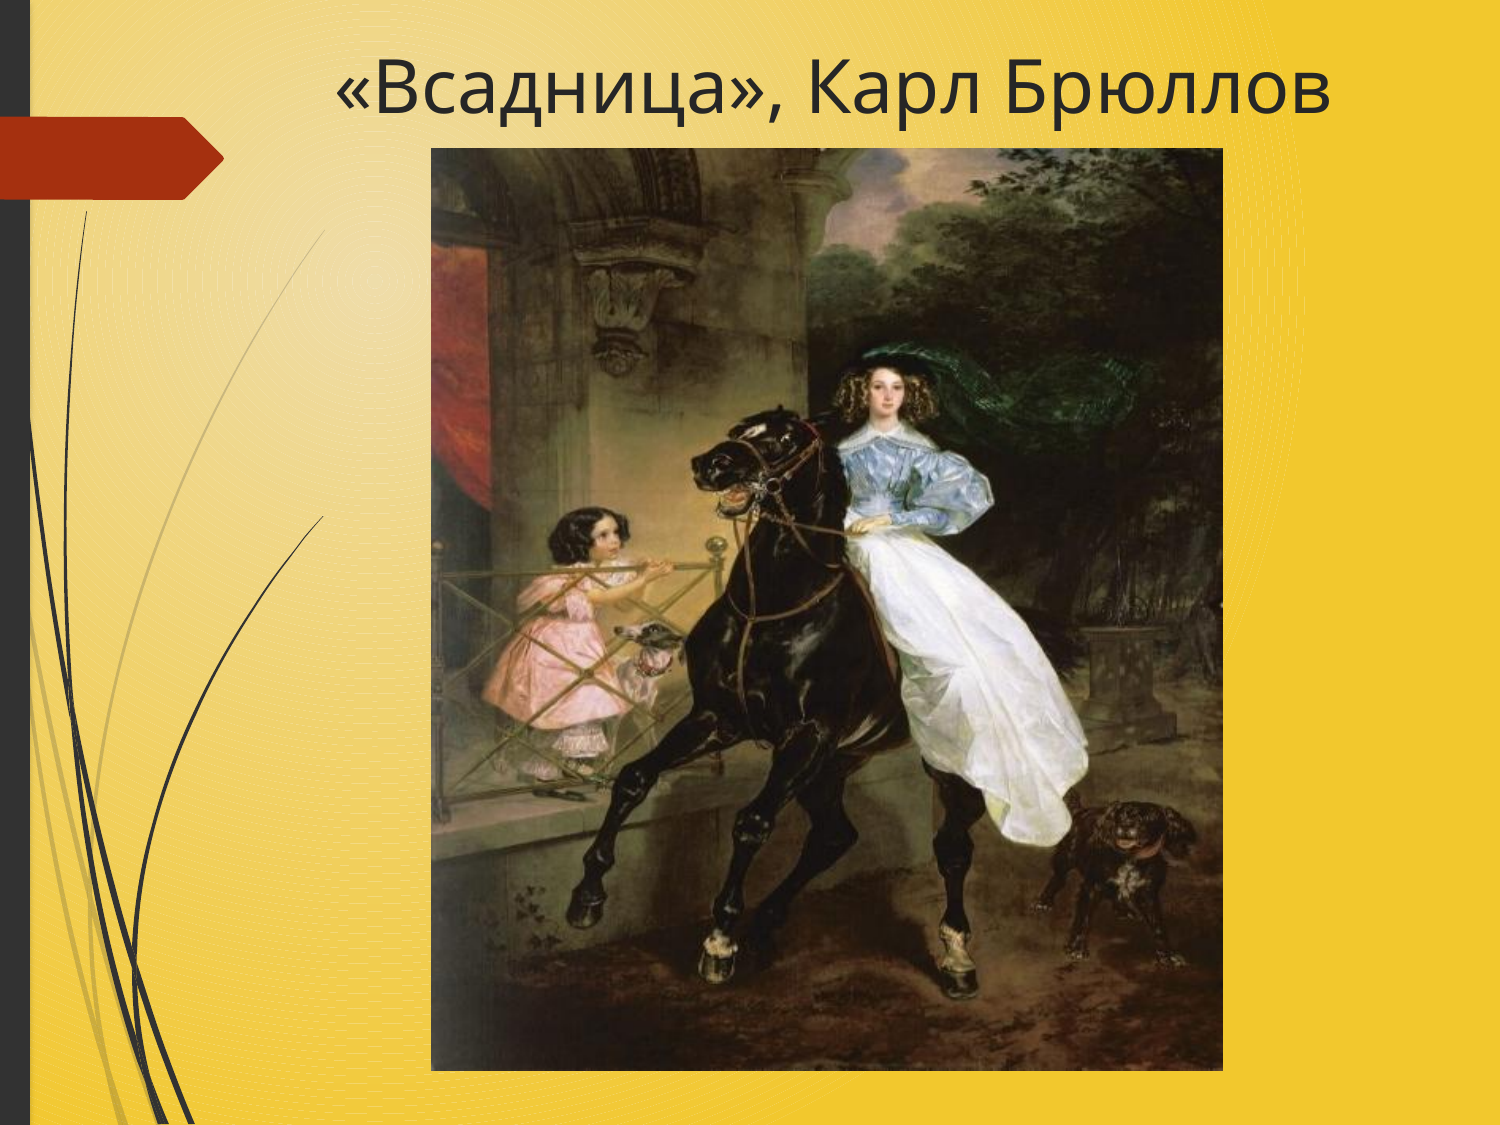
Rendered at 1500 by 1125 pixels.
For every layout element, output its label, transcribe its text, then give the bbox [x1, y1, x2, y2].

title «Всадница», Карл Брюллов [319, 30, 1400, 149]
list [430, 148, 1223, 1071]
